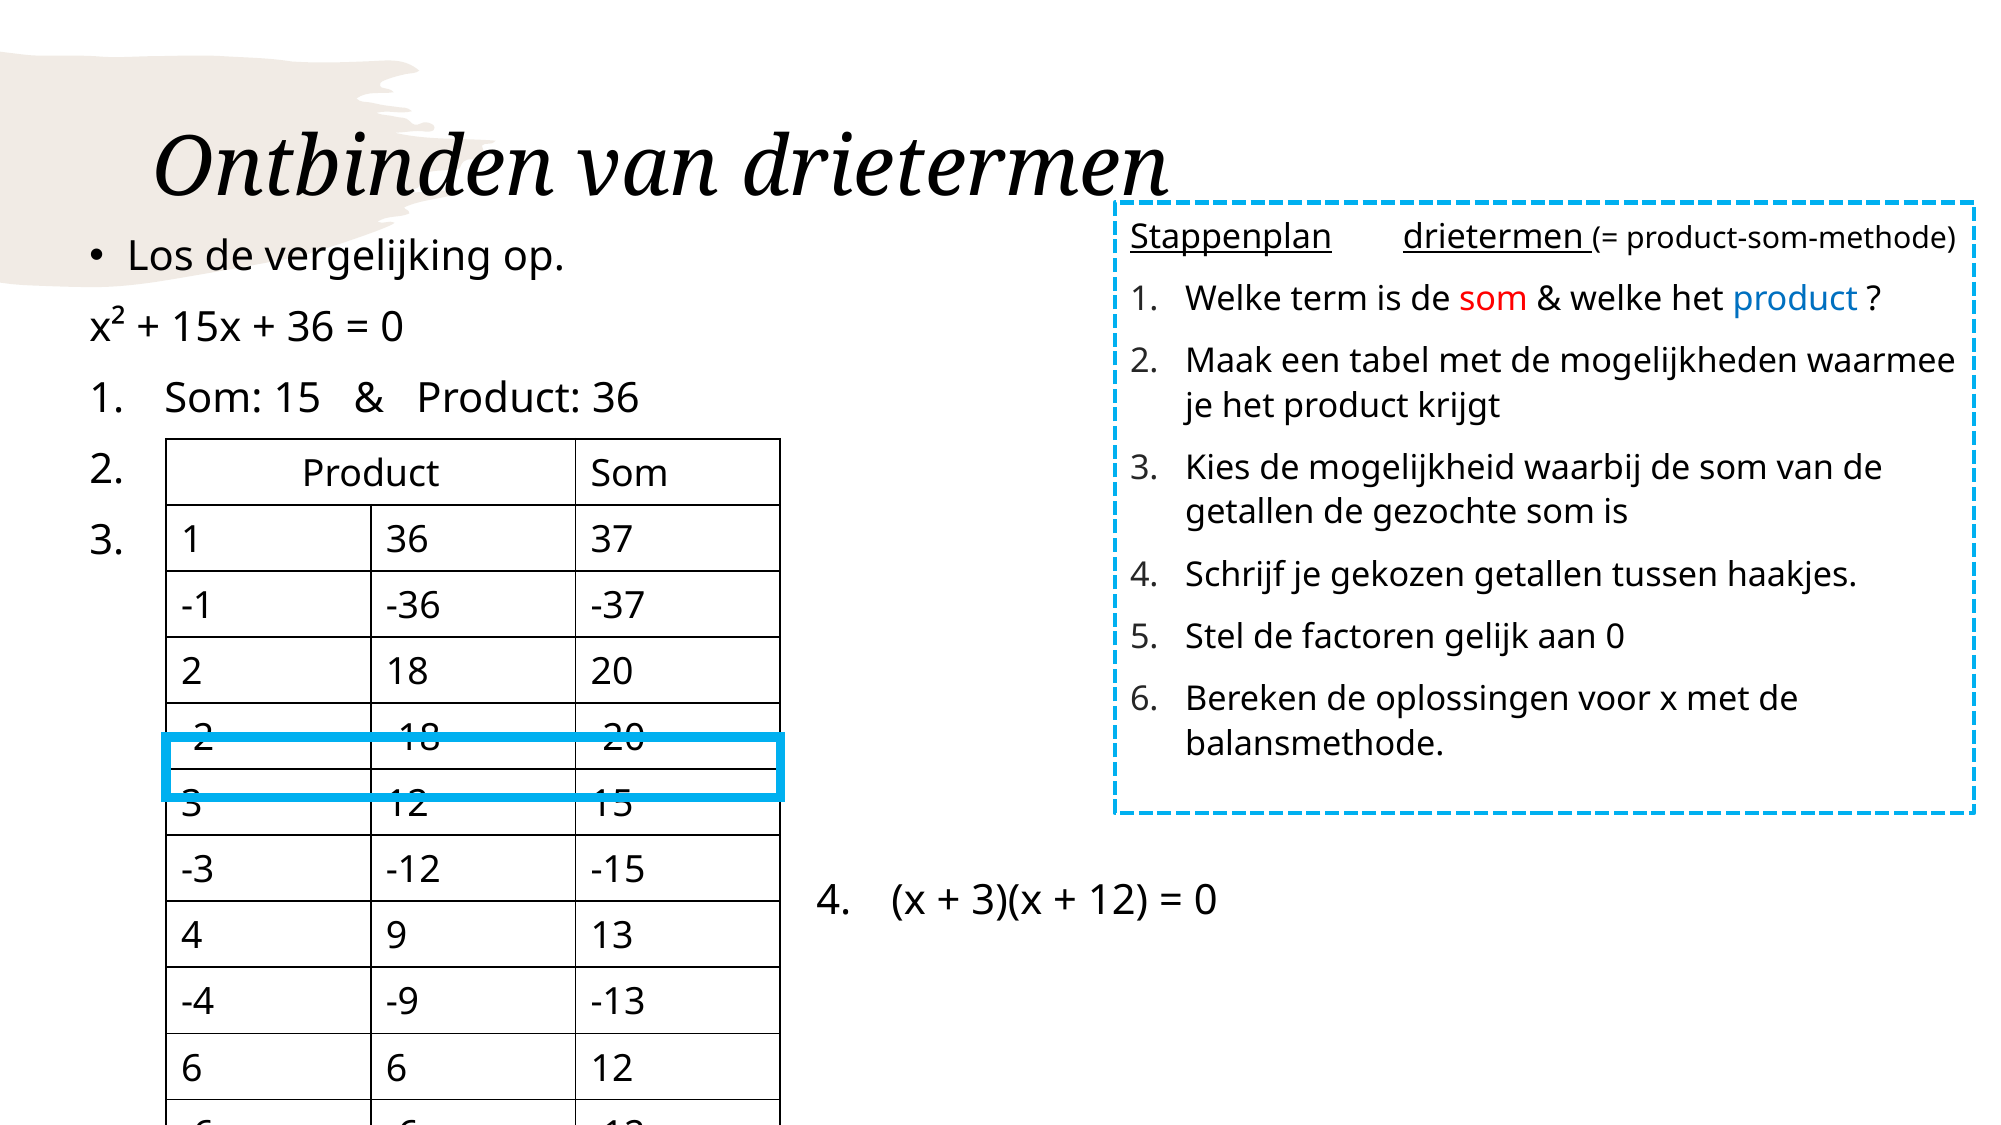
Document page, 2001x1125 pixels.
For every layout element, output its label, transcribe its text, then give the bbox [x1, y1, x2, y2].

table_cell -12 [576, 1100, 779, 1125]
table_cell 37 [576, 506, 779, 570]
table_cell -20 [576, 704, 779, 736]
table_cell 2 [167, 638, 370, 702]
table_cell 1 [167, 506, 370, 570]
table_cell -4 [167, 968, 370, 1033]
table_cell -18 [372, 704, 575, 736]
table_header Product [167, 440, 575, 504]
table_cell -3 [167, 836, 370, 900]
table_cell 12 [372, 799, 575, 834]
table_cell 15 [576, 799, 779, 834]
table_cell -1 [167, 572, 370, 636]
table_cell 3 [167, 799, 370, 834]
table_cell -6 [372, 1100, 575, 1125]
table_cell 6 [372, 1034, 575, 1099]
table_cell -9 [372, 968, 575, 1033]
table_cell 13 [576, 902, 779, 966]
table_header Som [576, 440, 779, 504]
table_cell -12 [372, 836, 575, 900]
table_cell 20 [576, 638, 779, 702]
text_box (x + 3)(x + 12) = 0 [801, 862, 1496, 1125]
table_cell 36 [372, 506, 575, 570]
text_box [165, 736, 781, 799]
table_cell 6 [167, 1034, 370, 1099]
title Ontbinden van drietermen [137, 59, 1863, 278]
table_cell -6 [167, 1100, 370, 1125]
table_cell 18 [372, 638, 575, 702]
table_cell 9 [372, 902, 575, 966]
table_cell -36 [372, 572, 575, 636]
table_cell -13 [576, 968, 779, 1033]
text_box Stappenplan drietermen (= product-som-methode) Welke term is de som & welke het product ? Maak een tabel met de mogelijkheden waarmee je het product krijgt Kies de mogelijkheid waarbij de som van de getallen de gezochte som is Schrijf je gekozen getallen tussen haakjes. Stel de factoren gelijk aan 0 Bereken de oplossingen voor x met de balansmethode. [1114, 202, 1974, 813]
table_cell -2 [167, 704, 370, 736]
table_cell -37 [576, 572, 779, 636]
table_cell 12 [576, 1034, 779, 1099]
table_cell -15 [576, 836, 779, 900]
table_cell 4 [167, 902, 370, 966]
list Los de vergelijking op. x² + 15x + 36 = 0 Som: 15 & Product: 36 [74, 221, 1004, 904]
